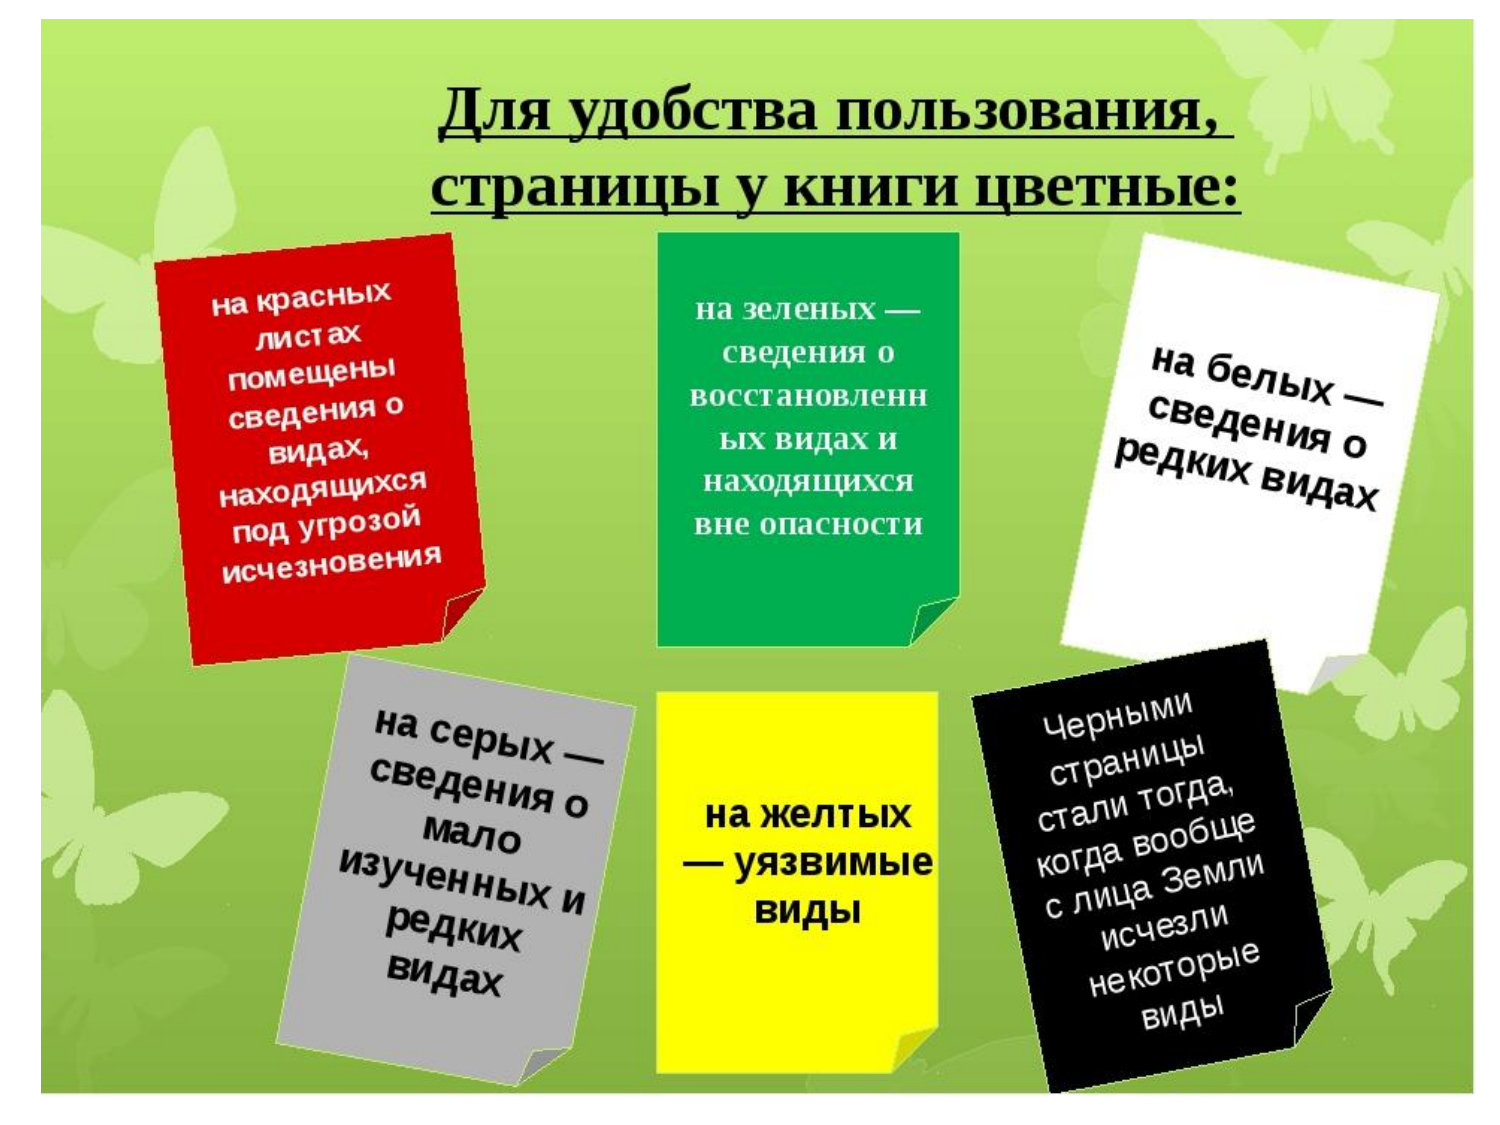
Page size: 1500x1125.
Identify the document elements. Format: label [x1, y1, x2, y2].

list [41, 18, 1476, 1095]
